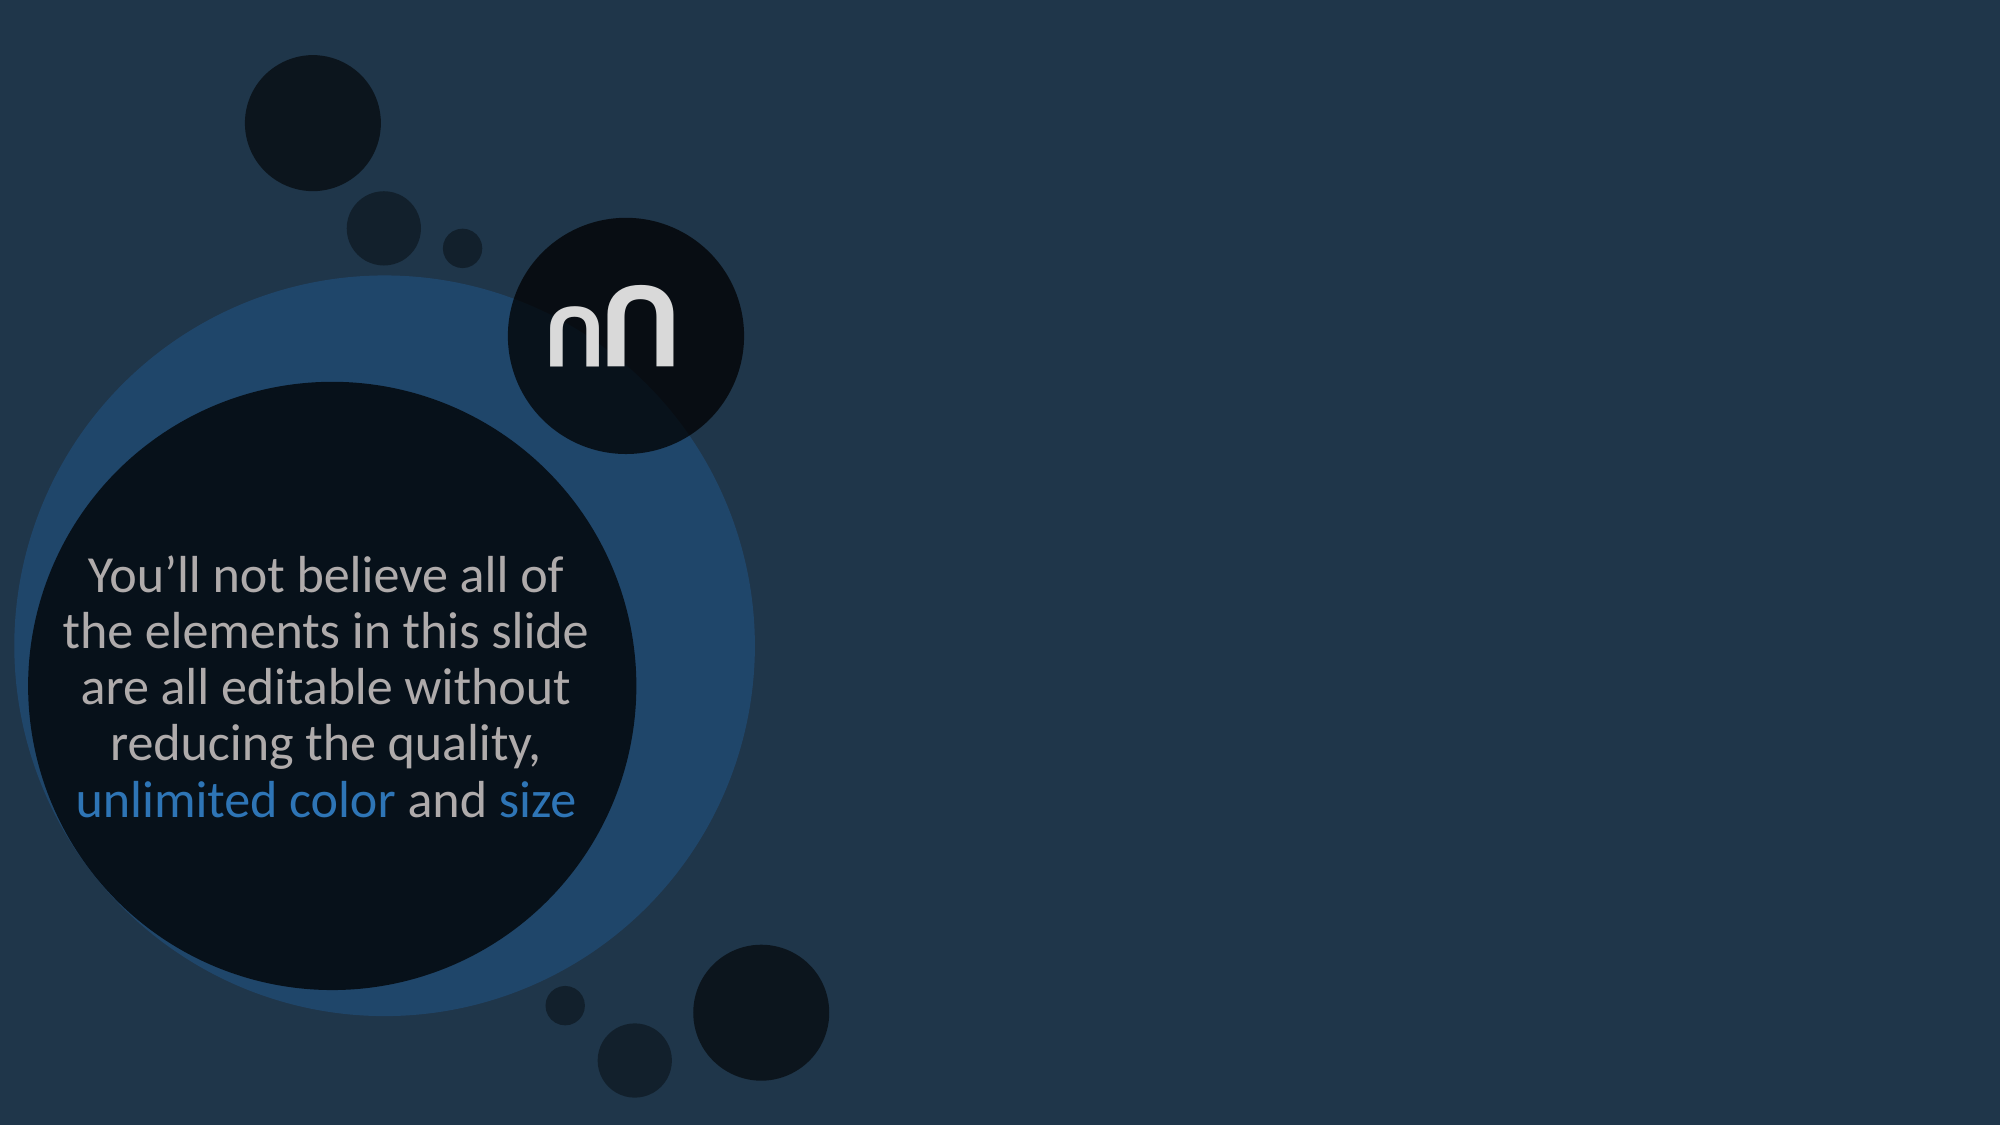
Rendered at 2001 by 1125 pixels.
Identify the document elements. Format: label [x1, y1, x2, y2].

text_box [582, 254, 699, 406]
text_box [0, 0, 2000, 1125]
